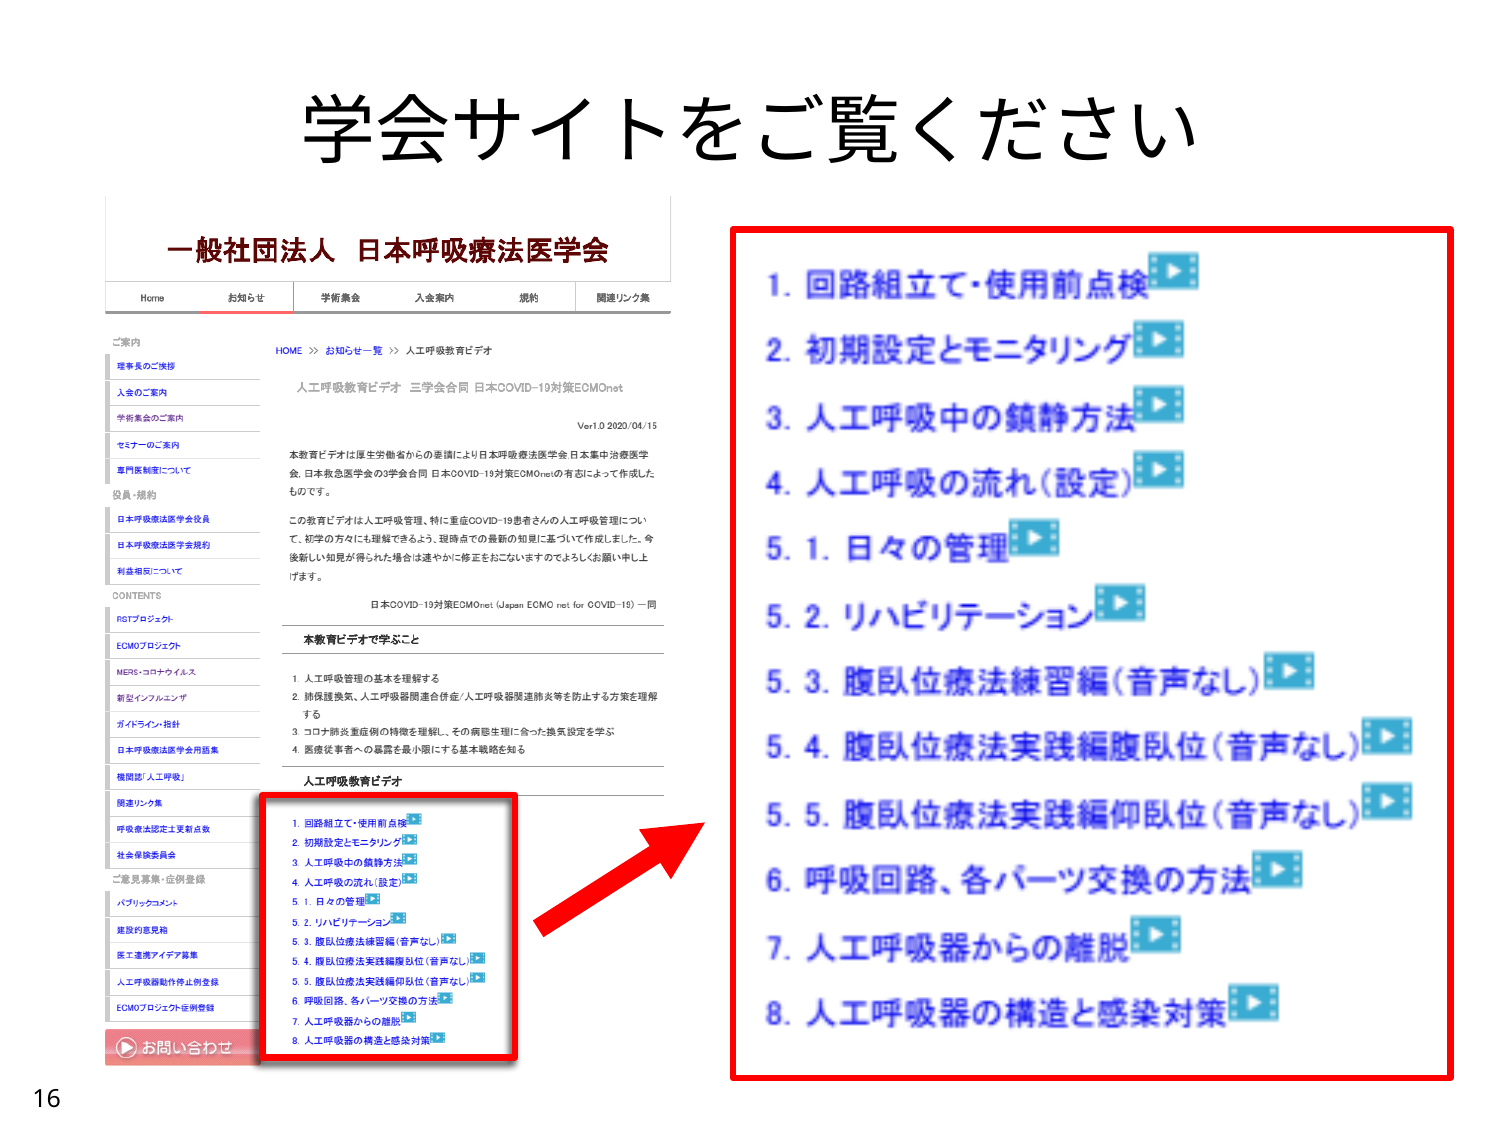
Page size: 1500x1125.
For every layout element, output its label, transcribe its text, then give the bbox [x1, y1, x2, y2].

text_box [537, 821, 706, 930]
text_box 16 [0, 1074, 94, 1125]
title 学会サイトをご覧ください [94, 50, 1407, 181]
picture [735, 231, 1448, 1076]
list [35, 195, 737, 1103]
